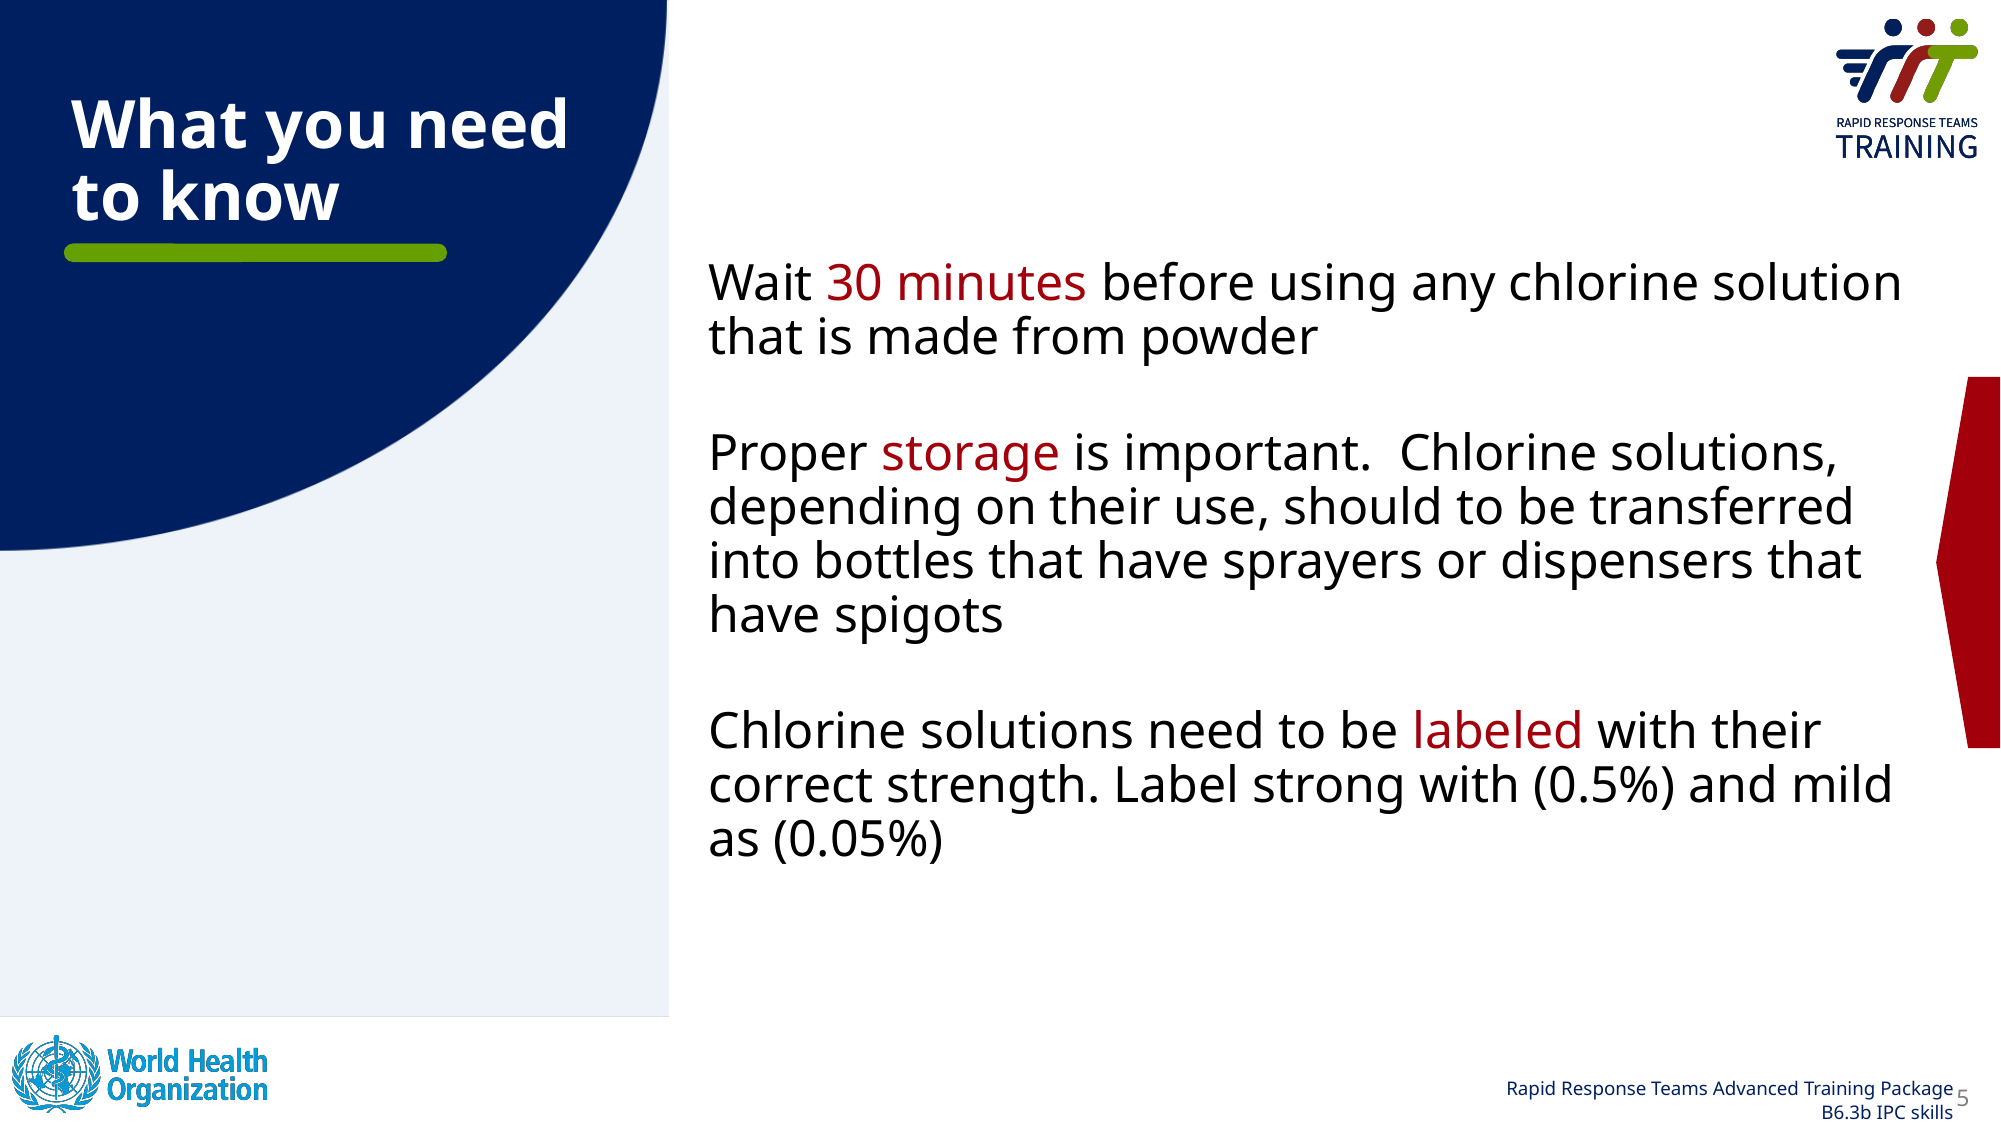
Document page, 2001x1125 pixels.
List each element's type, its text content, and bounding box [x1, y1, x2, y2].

title What you need to know [63, 4, 600, 323]
picture [46, 1056, 54, 1062]
picture [40, 1062, 47, 1070]
list Wait 30 minutes before using any chlorine solution that is made from powder Proper storage is important. Chlorine solutions, depending on their use, should to be transferred into bottles that have sprayers or dispensers that have spigots Chlorine solutions need to be labeled with their correct strength. Label strong with (0.5%) and mild as (0.05%) [700, 276, 1937, 849]
picture [59, 1035, 267, 1113]
picture [22, 1062, 26, 1077]
picture [1835, 19, 1978, 167]
picture [30, 1083, 37, 1091]
picture [12, 1035, 54, 1068]
picture [0, 0, 669, 1018]
picture [34, 1054, 43, 1078]
picture [12, 1083, 48, 1113]
picture [50, 1108, 62, 1113]
picture [71, 1053, 90, 1091]
picture [36, 1088, 78, 1105]
picture [24, 1054, 36, 1087]
